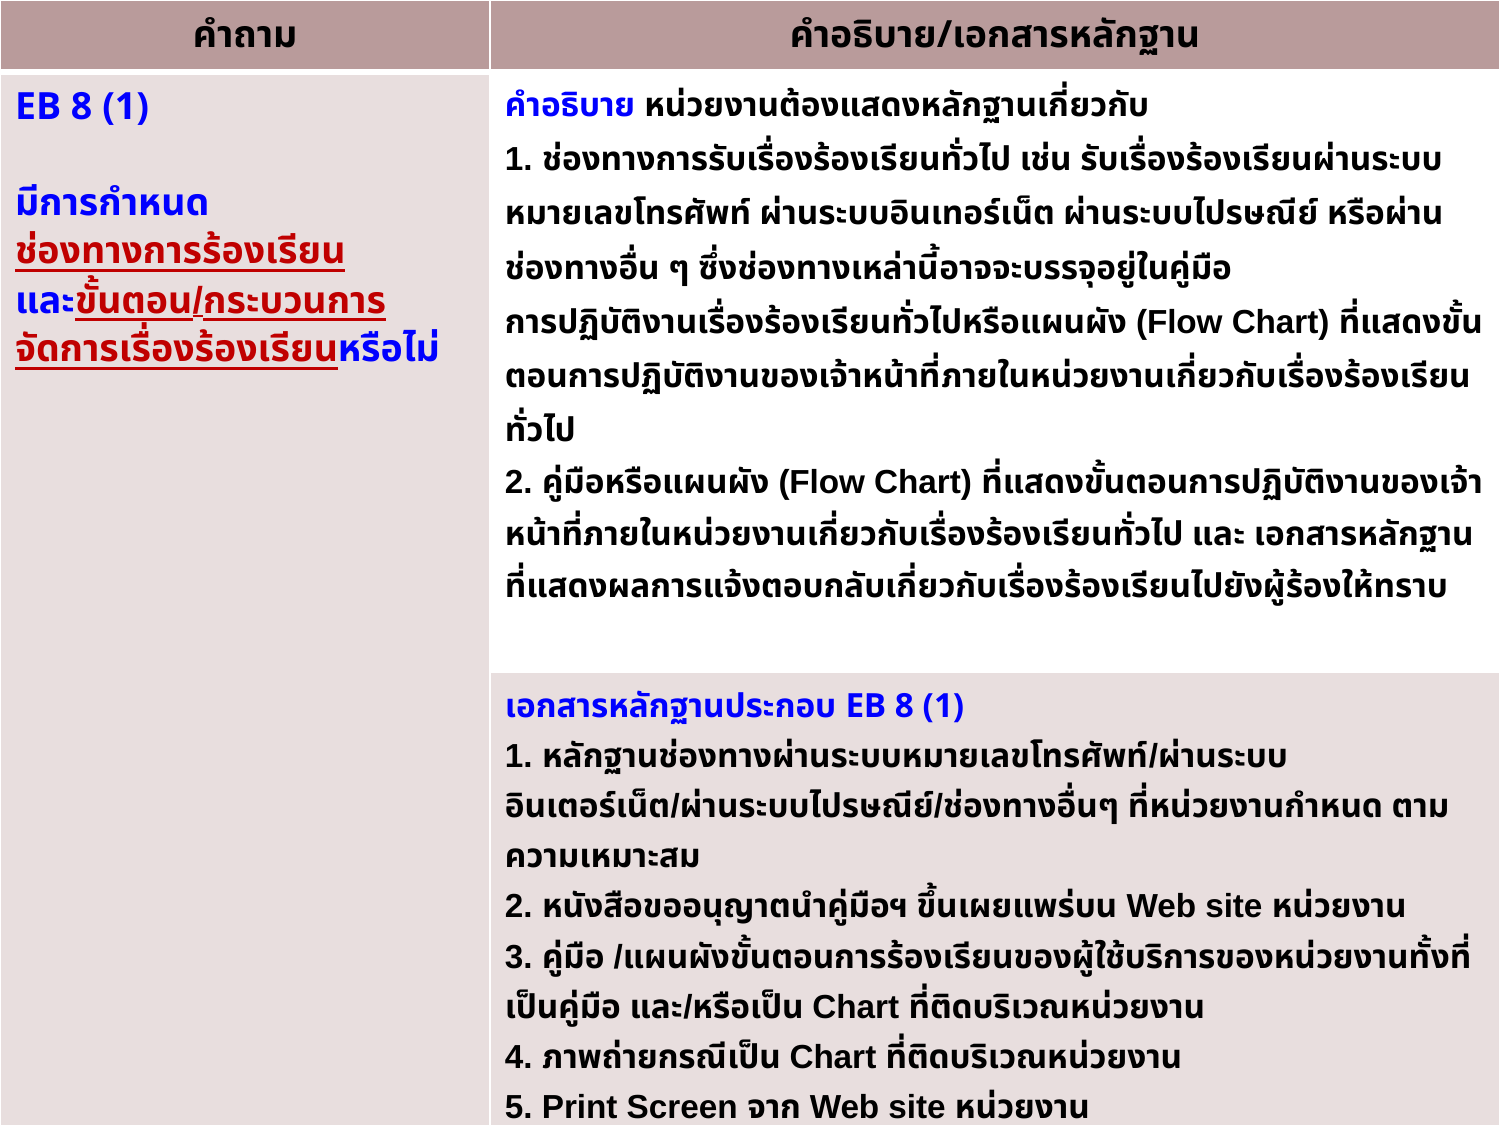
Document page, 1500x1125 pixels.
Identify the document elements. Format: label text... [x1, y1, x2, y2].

table_header คำอธิบาย/เอกสารหลักฐาน [491, 1, 1499, 69]
table_header คำถาม [1, 1, 489, 69]
table_cell EB 8 (1) มีการกำหนด ช่องทางการร้องเรียน และขั้นตอน/กระบวนการ จัดการเรื่องร้องเรียนหรือไม่ [1, 75, 489, 1125]
table_cell เอกสารหลักฐานประกอบ EB 8 (1) 1. หลักฐานช่องทางผ่านระบบหมายเลขโทรศัพท์/ผ่านระบบอินเตอร์เน็ต/ผ่านระบบไปรษณีย์/ช่องทางอื่นๆ ที่หน่วยงานกำหนด ตามความเหมาะสม 2. หนังสือขออนุญาตนำคู่มือฯ ขึ้นเผยแพร่บน Web site หน่วยงาน 3. คู่มือ /แผนผังขั้นตอนการร้องเรียนของผู้ใช้บริการของหน่วยงานทั้งที่เป็นคู่มือ และ/หรือเป็น Chart ที่ติดบริเวณหน่วยงาน 4. ภาพถ่ายกรณีเป็น Chart ที่ติดบริเวณหน่วยงาน 5. Print Screen จาก Web site หน่วยงาน [491, 673, 1499, 1125]
table_cell คำอธิบาย หน่วยงานต้องแสดงหลักฐานเกี่ยวกับ 1. ช่องทางการรับเรื่องร้องเรียนทั่วไป เช่น รับเรื่องร้องเรียนผ่านระบบหมายเลขโทรศัพท์ ผ่านระบบอินเทอร์เน็ต ผ่านระบบไปรษณีย์ หรือผ่านช่องทางอื่น ๆ ซึ่งช่องทางเหล่านี้อาจจะบรรจุอยู่ในคู่มือ การปฏิบัติงานเรื่องร้องเรียนทั่วไปหรือแผนผัง (Flow Chart) ที่แสดงขั้นตอนการปฏิบัติงานของเจ้าหน้าที่ภายในหน่วยงานเกี่ยวกับเรื่องร้องเรียนทั่วไป 2. คู่มือหรือแผนผัง (Flow Chart) ที่แสดงขั้นตอนการปฏิบัติงานของเจ้าหน้าที่ภายในหน่วยงานเกี่ยวกับเรื่องร้องเรียนทั่วไป และ เอกสารหลักฐานที่แสดงผลการแจ้งตอบกลับเกี่ยวกับเรื่องร้องเรียนไปยังผู้ร้องให้ทราบ [491, 75, 1499, 672]
